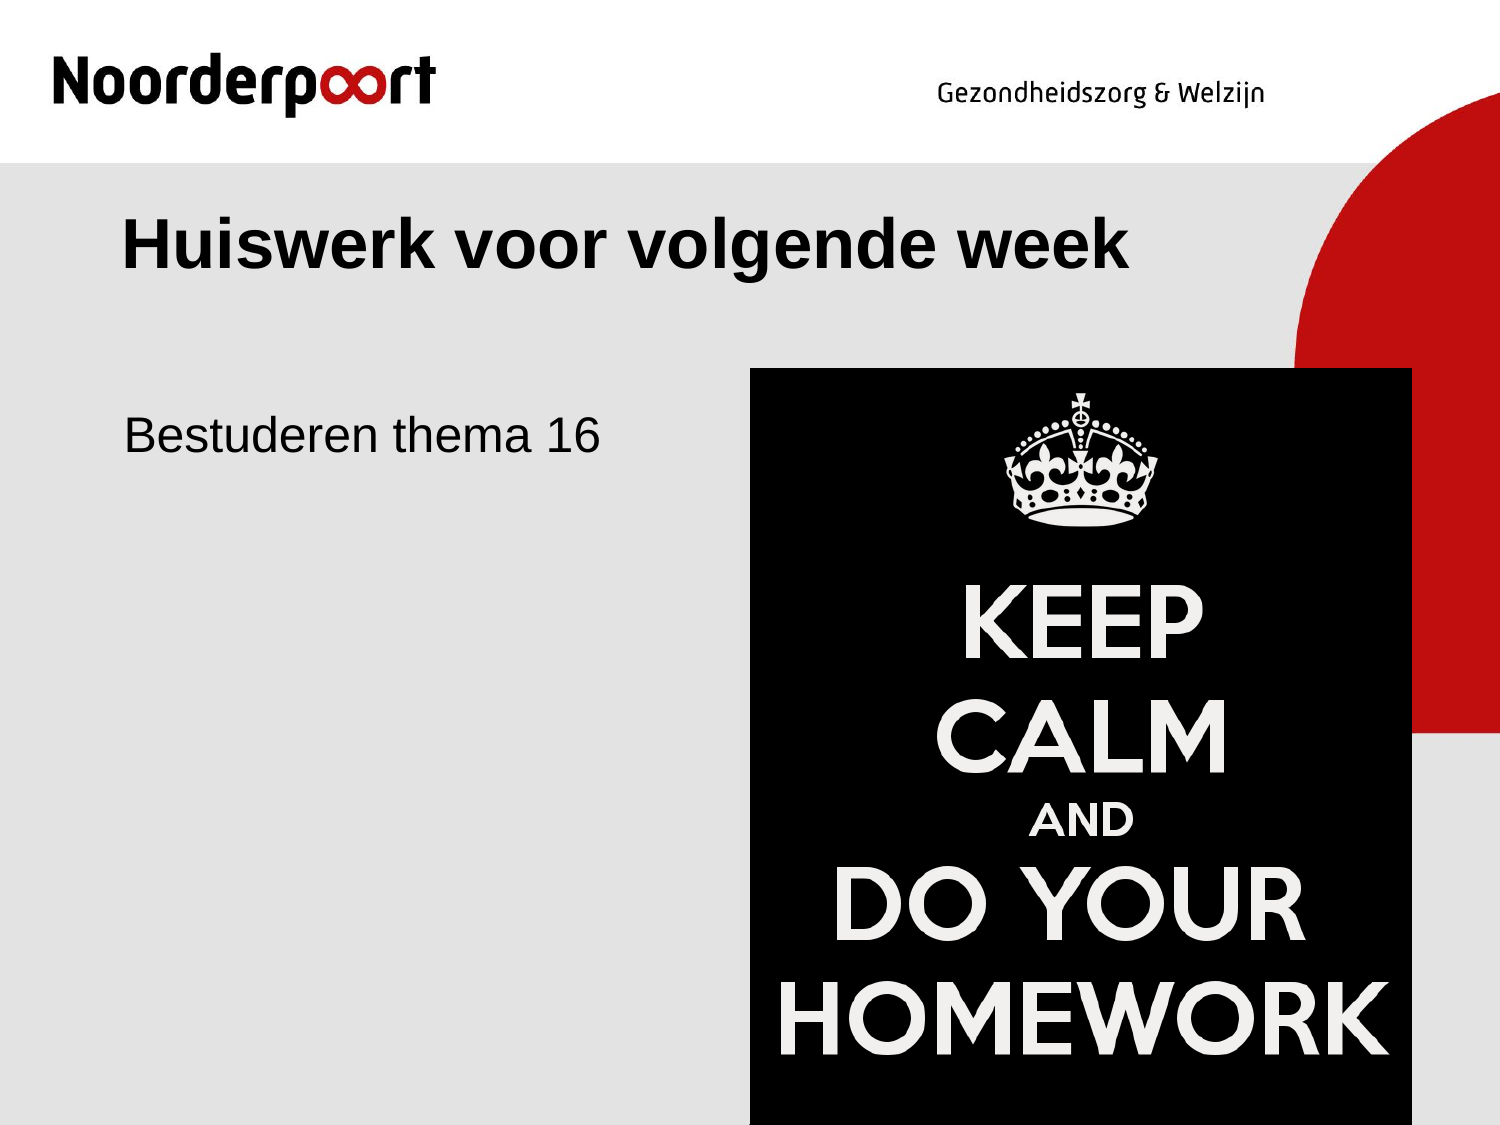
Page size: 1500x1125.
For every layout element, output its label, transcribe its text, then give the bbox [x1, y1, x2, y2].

title Huiswerk voor volgende week [106, 187, 1290, 294]
picture [0, 0, 1500, 1125]
list Bestuderen thema 16 [108, 408, 749, 927]
